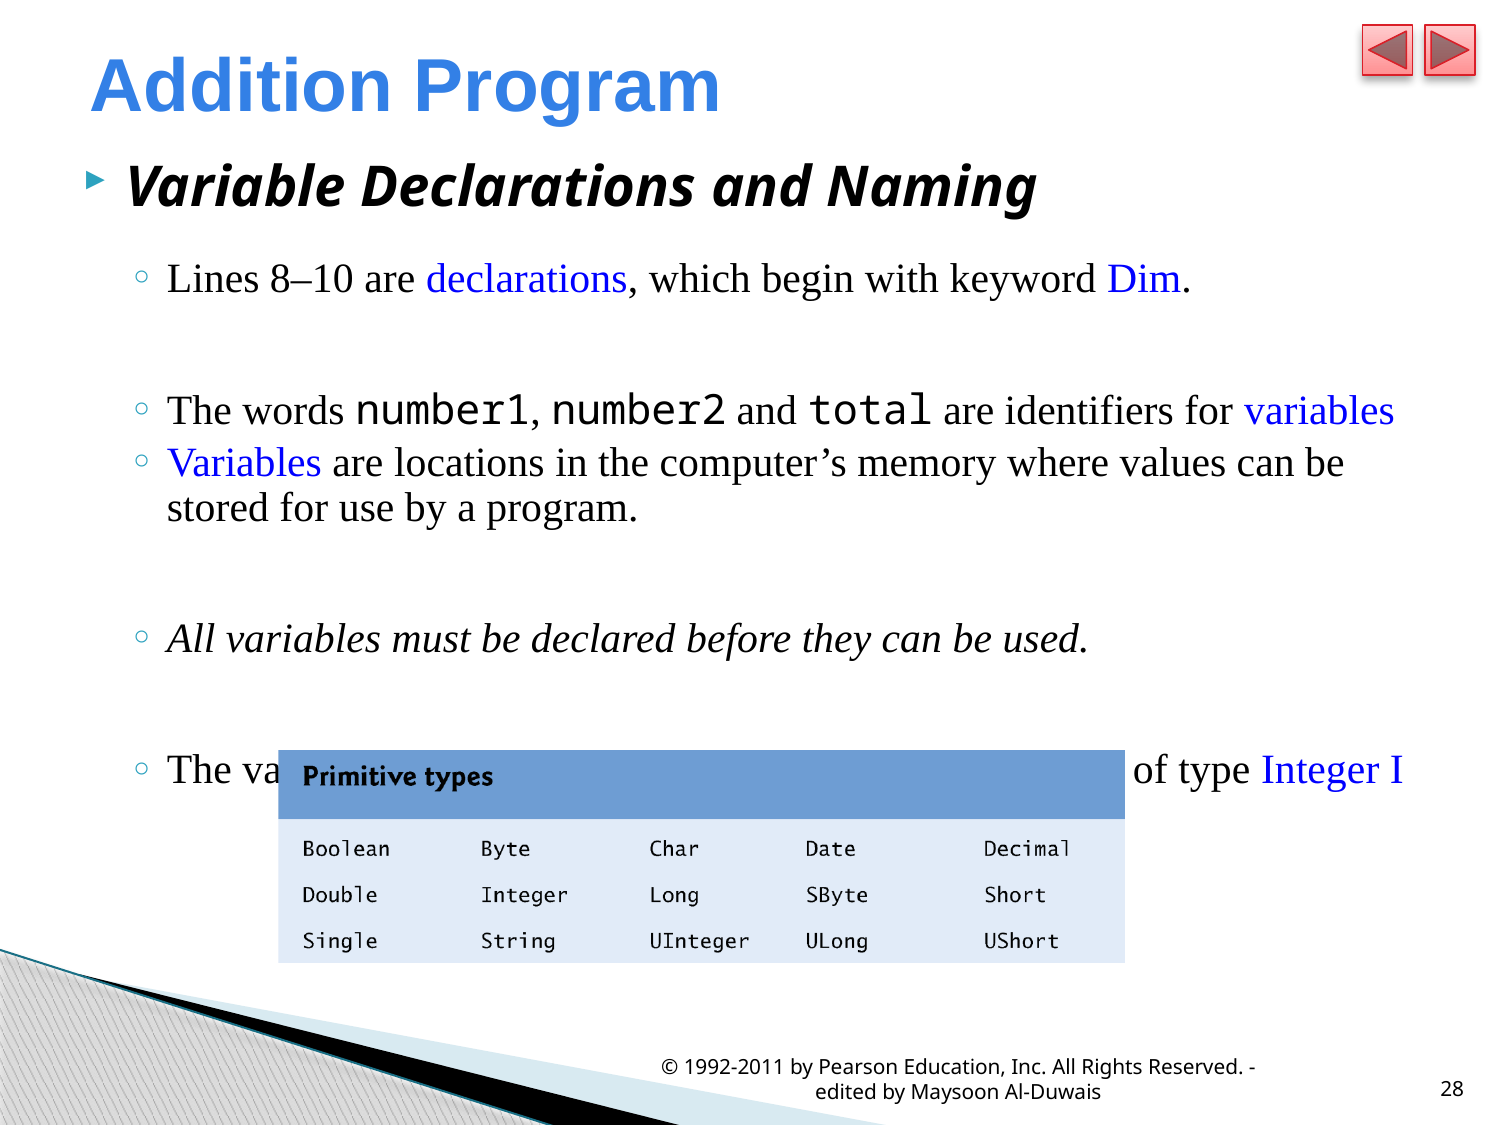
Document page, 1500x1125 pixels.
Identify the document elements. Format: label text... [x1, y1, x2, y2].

list Variable Declarations and Naming Lines 8–10 are declarations, which begin with keyword Dim. The words number1, number2 and total are identifiers for variables Variables are locations in the computer’s memory where values can be stored for use by a program. All variables must be declared before they can be used. The variables number1, number2 and total are data of type Integer I [49, 149, 1426, 893]
title Addition Program [75, 0, 1425, 149]
slide_number 28 [1418, 1051, 1479, 1112]
footer © 1992-2011 by Pearson Education, Inc. All Rights Reserved. - edited by Maysoon Al-Duwais [612, 1051, 1305, 1112]
picture [274, 749, 1126, 963]
